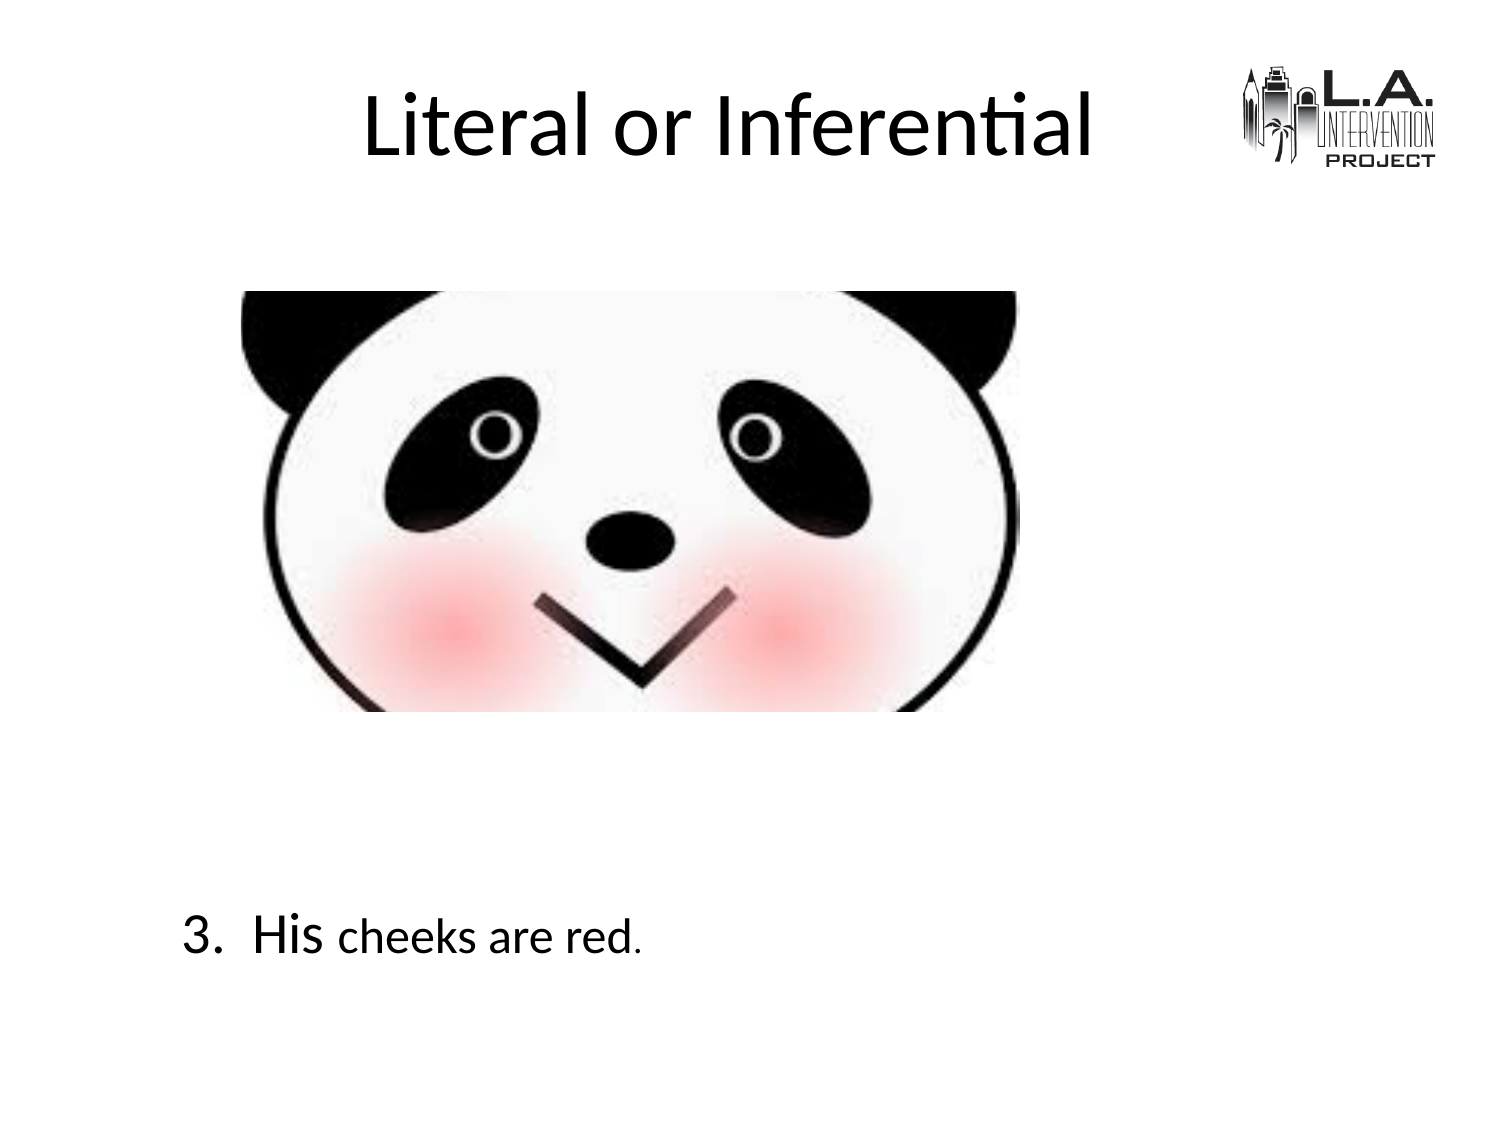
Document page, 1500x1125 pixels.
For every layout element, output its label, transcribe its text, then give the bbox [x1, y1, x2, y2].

picture [1233, 50, 1451, 184]
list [240, 290, 1021, 713]
text_box 3. His cheeks are red. [166, 887, 667, 973]
title Literal or Inferential [49, 0, 1410, 237]
